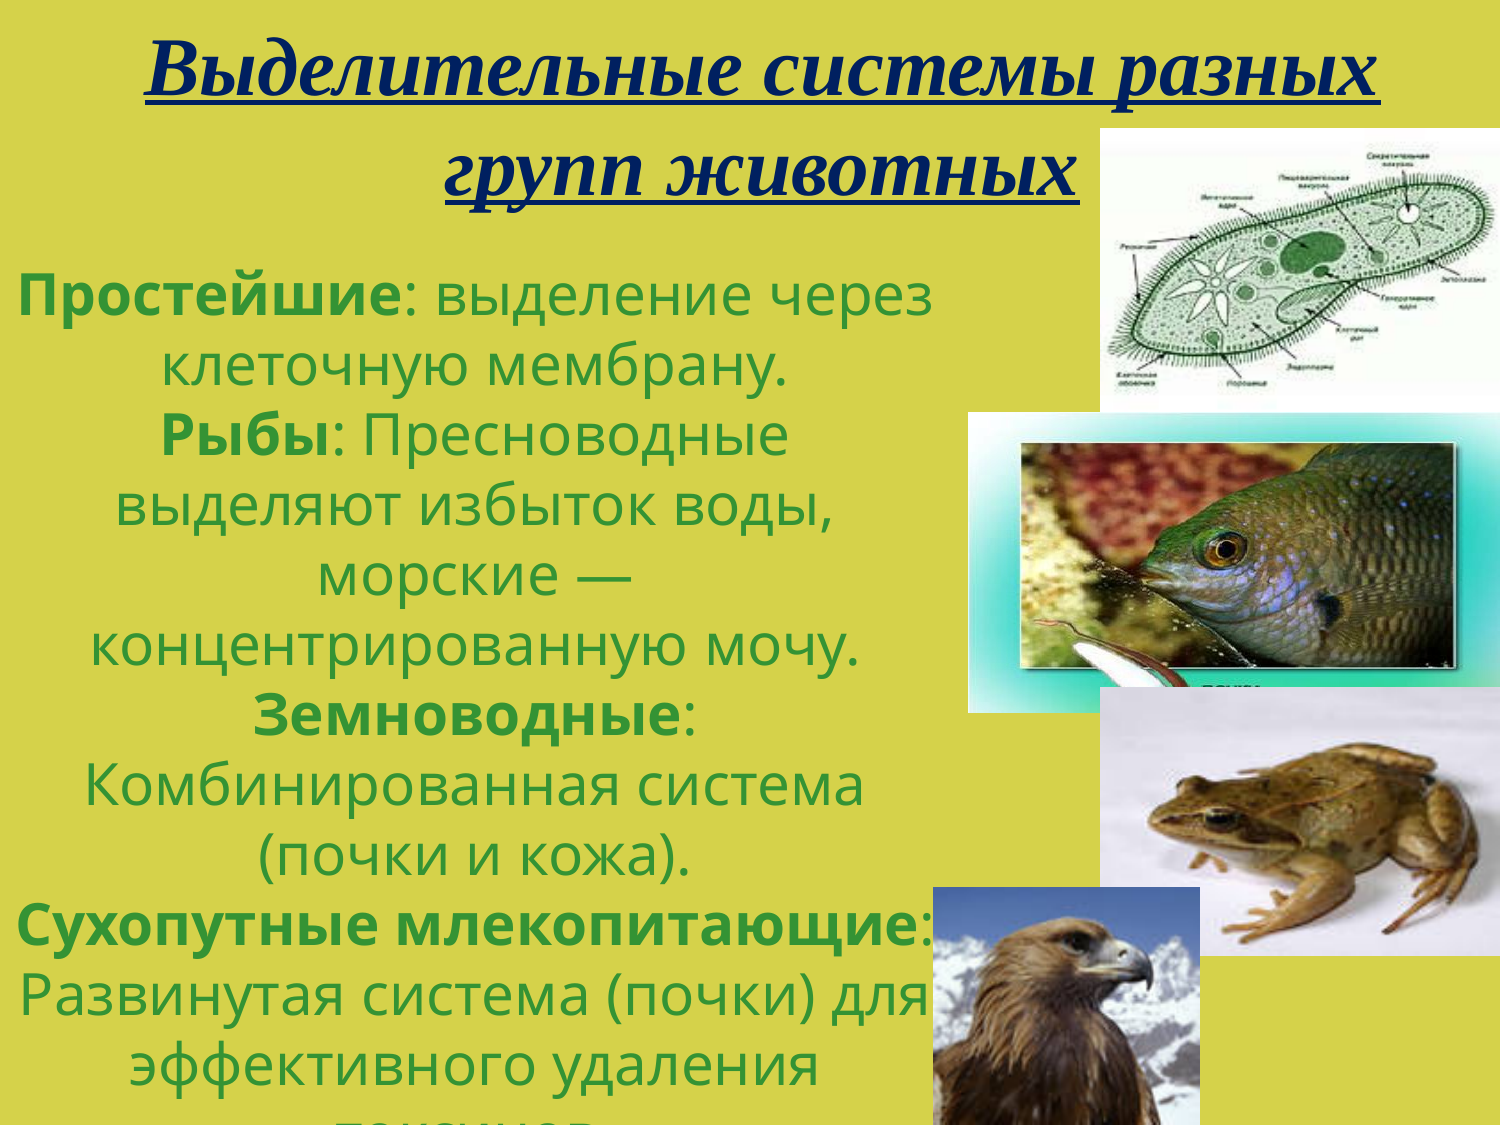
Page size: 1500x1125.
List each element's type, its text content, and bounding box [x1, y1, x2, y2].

text_box Простейшие: выделение через клеточную мембрану. Рыбы: Пресноводные выделяют избыток воды, морские — концентрированную мочу. Земноводные: Комбинированная система (почки и кожа). Сухопутные млекопитающие: Развинутая система (почки) для эффективного удаления токсинов. [0, 249, 950, 1125]
picture [933, 128, 1500, 1125]
title Выделительные системы разных групп животных [87, 0, 1438, 226]
